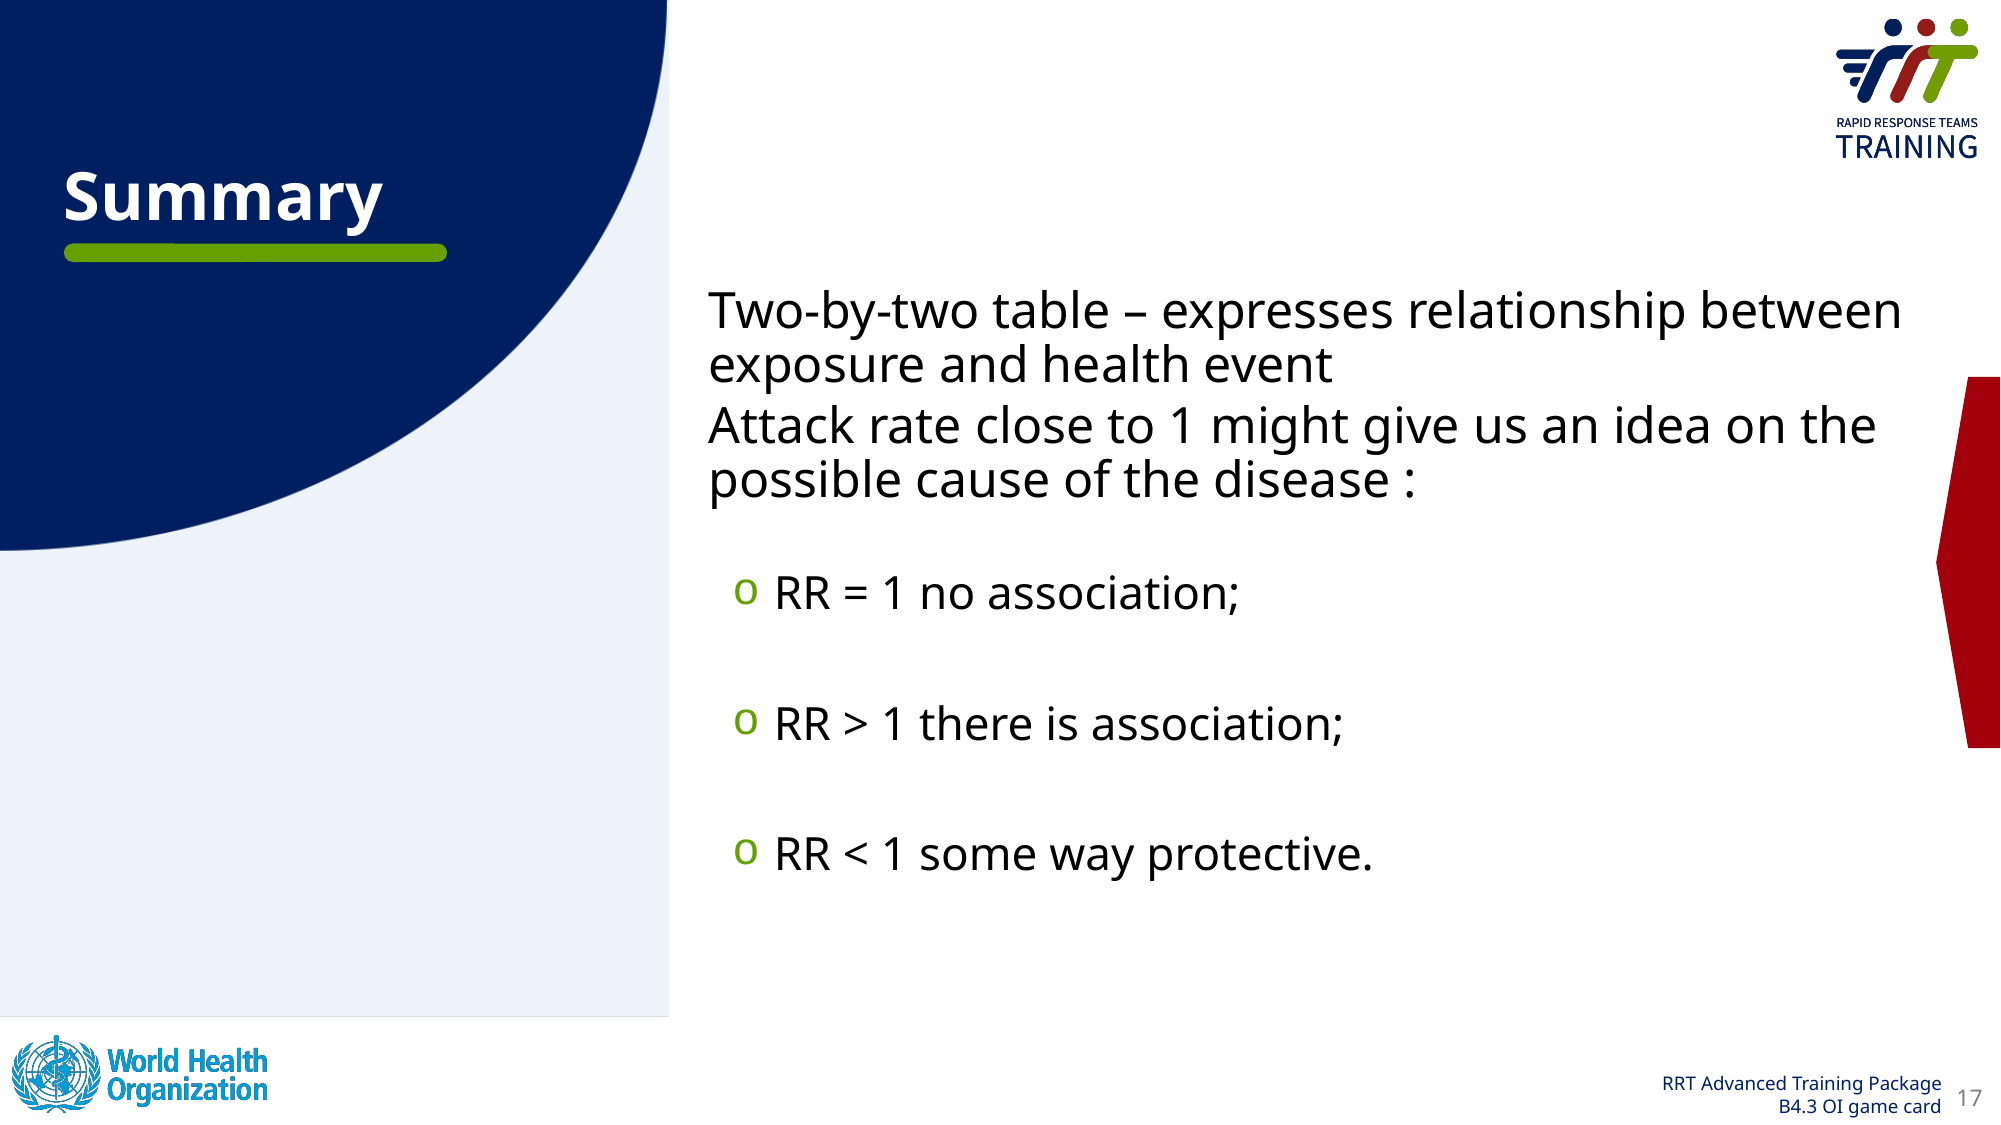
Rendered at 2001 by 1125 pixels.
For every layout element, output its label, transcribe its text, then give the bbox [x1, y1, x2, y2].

picture [36, 1088, 78, 1105]
picture [12, 1035, 54, 1068]
list Two-by-two table – expresses relationship between exposure and health event Attack rate close to 1 might give us an idea on the possible cause of the disease : RR = 1 no association; RR > 1 there is association; RR < 1 some way protective. [700, 277, 1937, 848]
picture [30, 1083, 37, 1091]
picture [24, 1054, 36, 1087]
picture [22, 1062, 26, 1077]
picture [71, 1053, 90, 1091]
picture [50, 1108, 62, 1113]
picture [40, 1062, 47, 1070]
picture [34, 1054, 43, 1078]
picture [1835, 19, 1978, 167]
text_box Summary [63, 162, 600, 244]
picture [0, 0, 669, 1018]
picture [59, 1035, 267, 1113]
picture [46, 1056, 54, 1062]
picture [12, 1083, 48, 1113]
